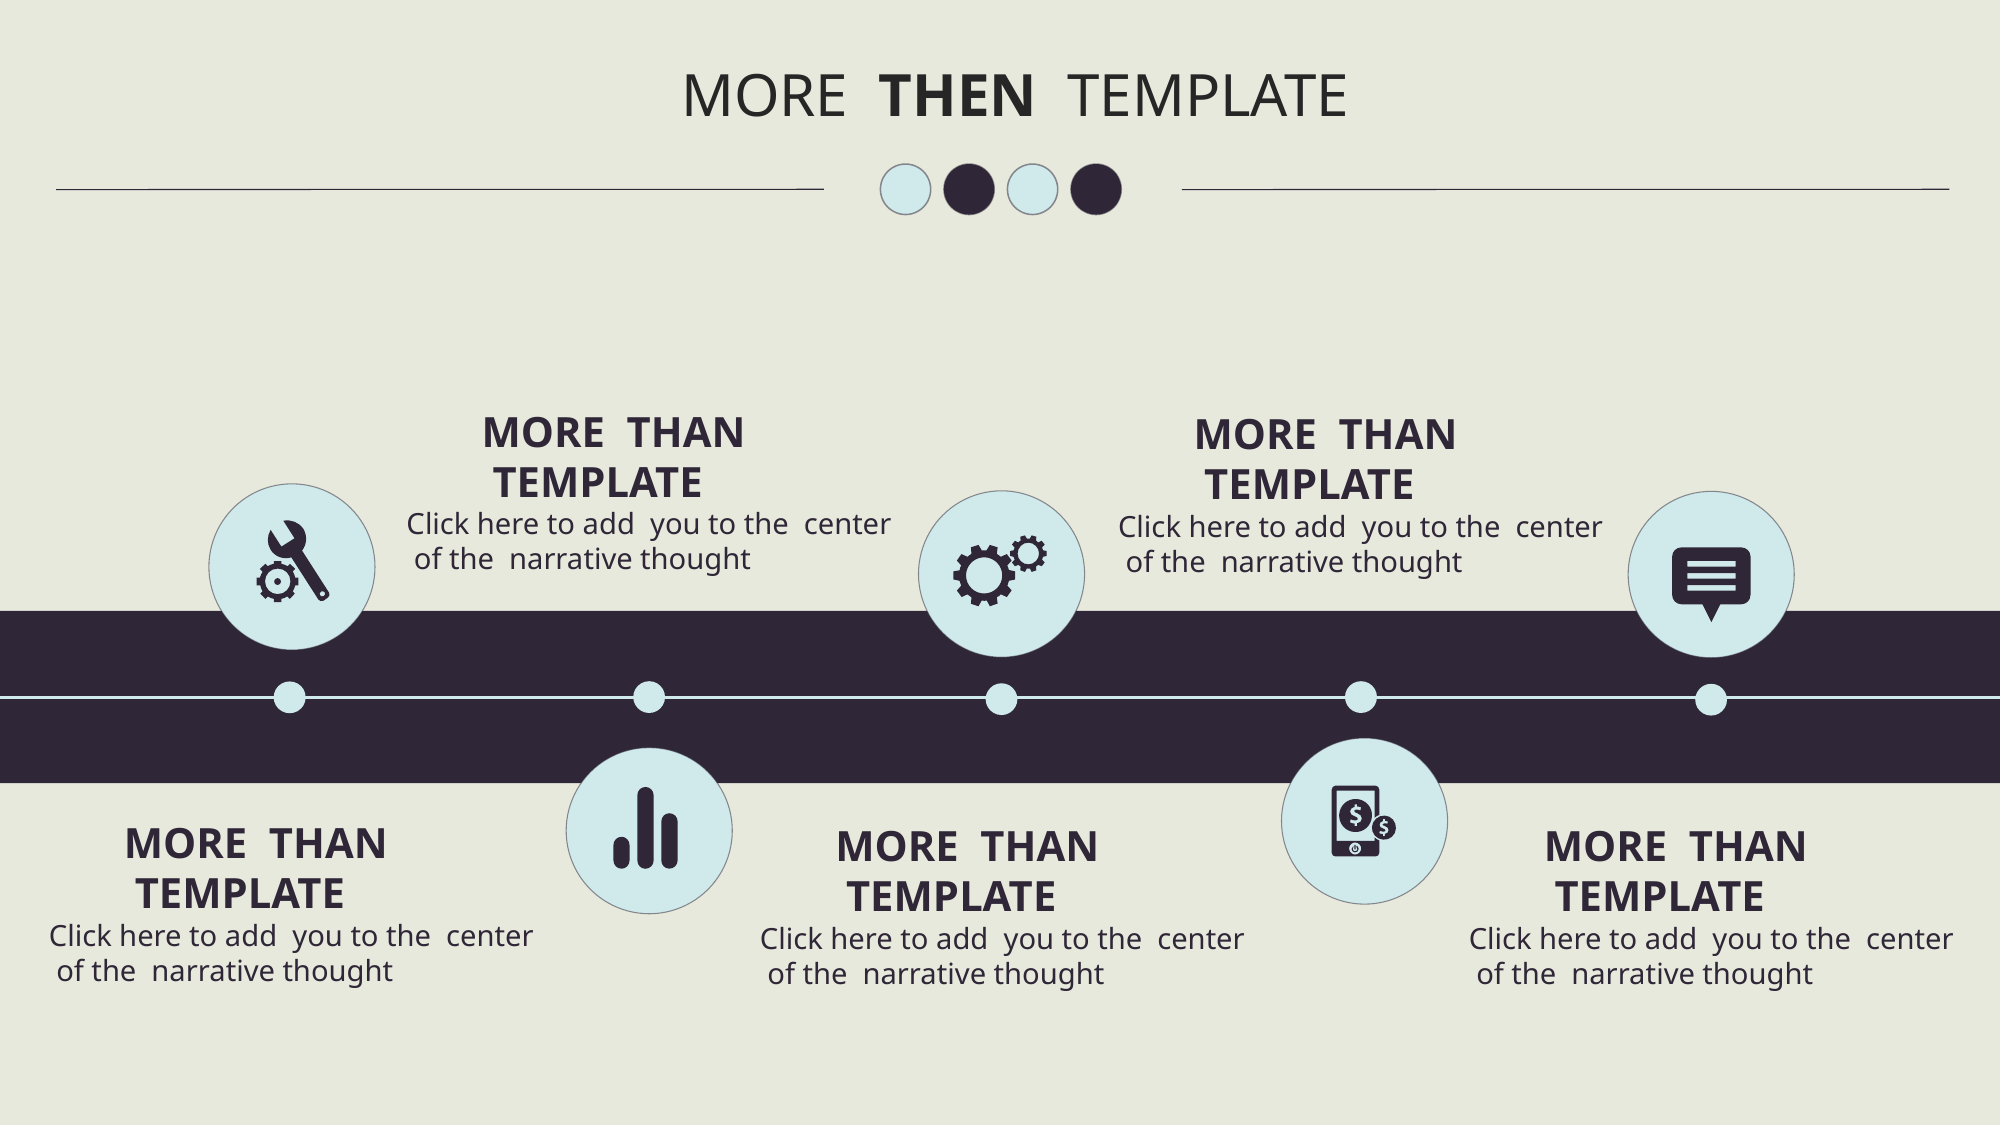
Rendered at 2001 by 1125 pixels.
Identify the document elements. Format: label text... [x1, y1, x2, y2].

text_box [953, 535, 1047, 607]
text_box [0, 708, 2000, 784]
text_box MORE THAN TEMPLATE Click here to add you to the center of the narrative thought [1453, 812, 1969, 998]
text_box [1331, 785, 1398, 857]
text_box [1671, 547, 1751, 623]
text_box [273, 681, 306, 696]
text_box [1628, 491, 1795, 658]
text_box MORE THEN TEMPLATE [636, 42, 1365, 138]
text_box [1345, 681, 1377, 696]
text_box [880, 163, 1122, 215]
text_box [208, 483, 376, 650]
text_box [0, 610, 2000, 696]
text_box [633, 681, 665, 696]
text_box [1695, 683, 1727, 696]
text_box MORE THAN TEMPLATE Click here to add you to the center of the narrative thought [34, 809, 549, 995]
text_box [1281, 738, 1448, 905]
text_box MORE THAN TEMPLATE Click here to add you to the center of the narrative thought [745, 812, 1261, 998]
text_box [986, 683, 1017, 696]
text_box [1698, 709, 1724, 716]
text_box [918, 490, 1085, 658]
text_box [638, 709, 660, 713]
text_box MORE THAN TEMPLATE Click here to add you to the center of the narrative thought [391, 398, 907, 583]
text_box MORE THAN TEMPLATE Click here to add you to the center of the narrative thought [1103, 400, 1619, 586]
text_box [989, 709, 1014, 716]
text_box [1350, 709, 1372, 713]
text_box [278, 709, 301, 714]
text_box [613, 786, 678, 869]
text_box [256, 518, 331, 603]
text_box [566, 747, 733, 914]
